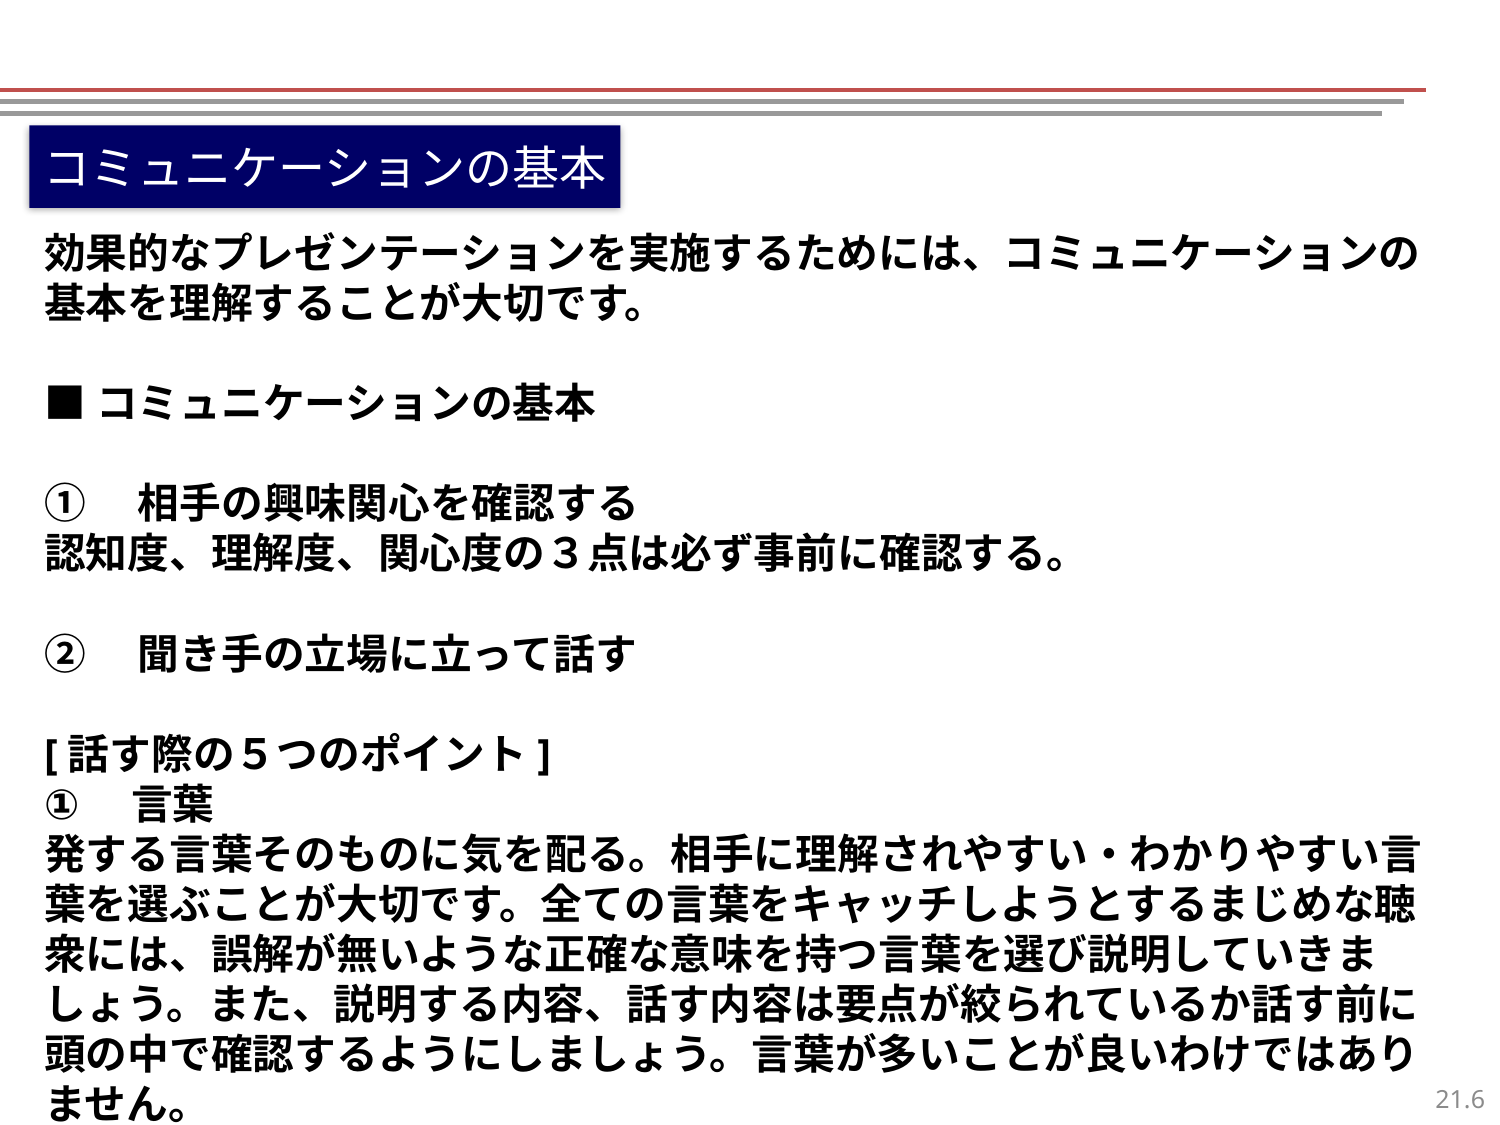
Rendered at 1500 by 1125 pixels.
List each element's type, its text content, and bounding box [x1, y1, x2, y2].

slide_number 5 [1459, 1065, 1500, 1125]
text_box コミュニケーションの基本 [29, 125, 621, 208]
text_box 効果的なプレゼンテーションを実施するためには、コミュニケーションの基本を理解することが大切です。 ■コミュニケーションの基本 ① 相手の興味関心を確認する 認知度、理解度、関心度の３点は必ず事前に確認する。 ② 聞き手の立場に立って話す [話す際の５つのポイント] ① 言葉 発する言葉そのものに気を配る。相手に理解されやすい・わかりやすい言葉を選ぶことが大切です。全ての言葉をキャッチしようとするまじめな聴衆には、誤解が無いような正確な意味を持つ言葉を選び説明していきましょう。また、説明する内容、話す内容は要点が絞られているか話す前に頭の中で確認するようにしましょう。言葉が多いことが良いわけではありません。 [29, 219, 1459, 1125]
